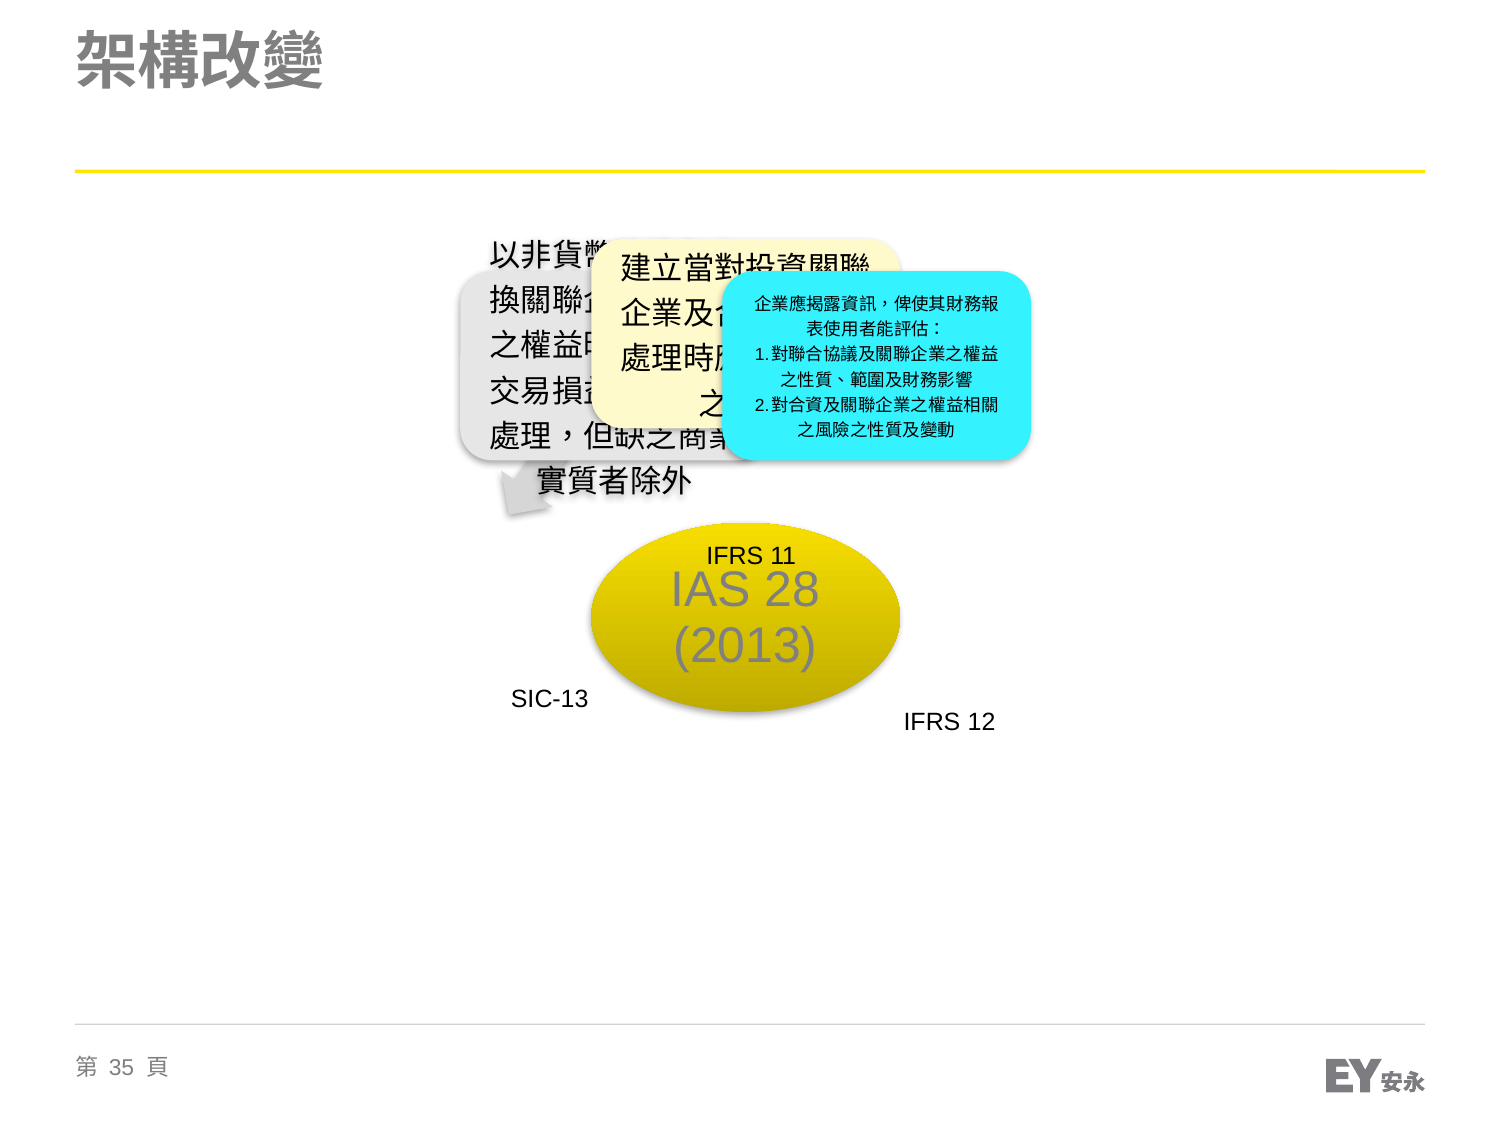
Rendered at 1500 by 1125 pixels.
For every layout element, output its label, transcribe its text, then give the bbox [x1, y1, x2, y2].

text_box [128, 238, 1364, 996]
title 架構改變 [75, 33, 1425, 175]
